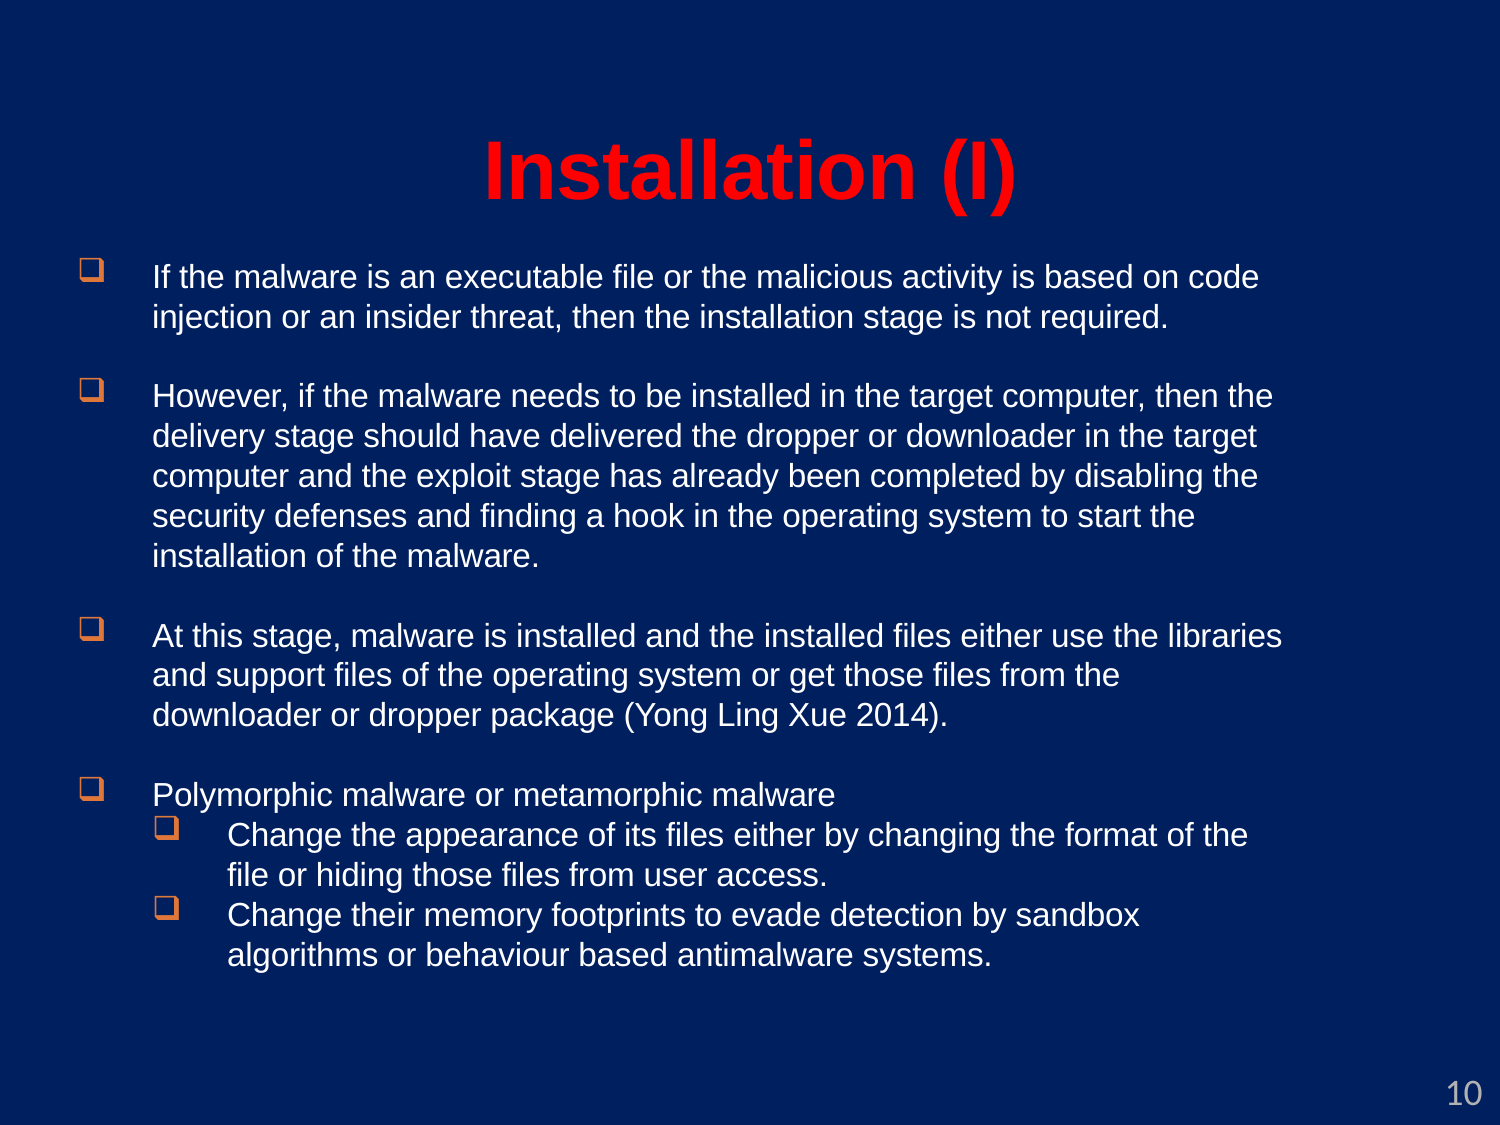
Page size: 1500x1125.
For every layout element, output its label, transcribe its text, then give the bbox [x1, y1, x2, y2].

text_box If the malware is an executable file or the malicious activity is based on code injection or an insider threat, then the installation stage is not required. However, if the malware needs to be installed in the target computer, then the delivery stage should have delivered the dropper or downloader in the target computer and the exploit stage has already been completed by disabling the security defenses and finding a hook in the operating system to start the installation of the malware. At this stage, malware is installed and the installed files either use the libraries and support files of the operating system or get those files from the downloader or dropper package (Yong Ling Xue 2014). Polymorphic malware or metamorphic malware Change the appearance of its files either by changing the format of the file or hiding those files from user access. Change their memory footprints to evade detection by sandbox algorithms or behaviour based antimalware systems. [75, 255, 1425, 1125]
text_box Installation (I) [104, 116, 1396, 217]
slide_number 10 [1137, 1068, 1483, 1114]
